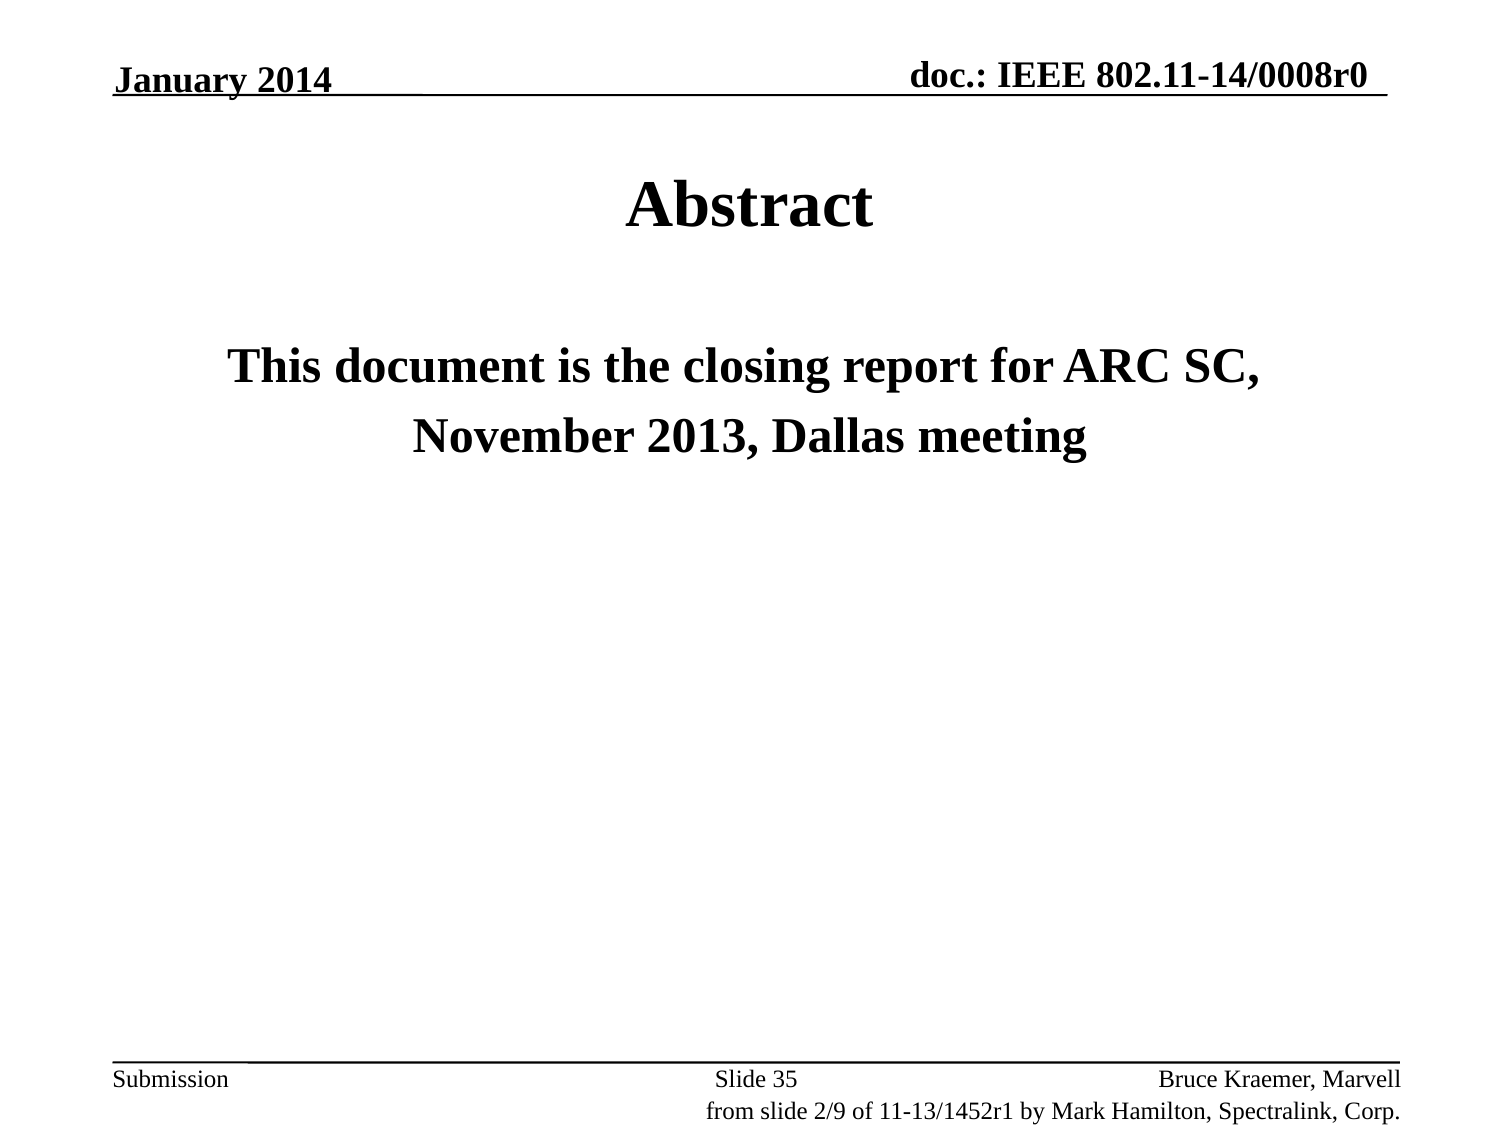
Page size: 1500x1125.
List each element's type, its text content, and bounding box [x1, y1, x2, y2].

title Abstract [112, 112, 1388, 288]
list This document is the closing report for ARC SC, November 2013, Dallas meeting [112, 324, 1388, 1000]
slide_number Slide 35 [712, 1062, 800, 1087]
footer Bruce Kraemer, Marvell [1047, 1062, 1402, 1087]
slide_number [114, 54, 374, 100]
text_box from slide 2/9 of 11-13/1452r1 by Mark Hamilton, Spectralink, Corp. [343, 1087, 1417, 1125]
